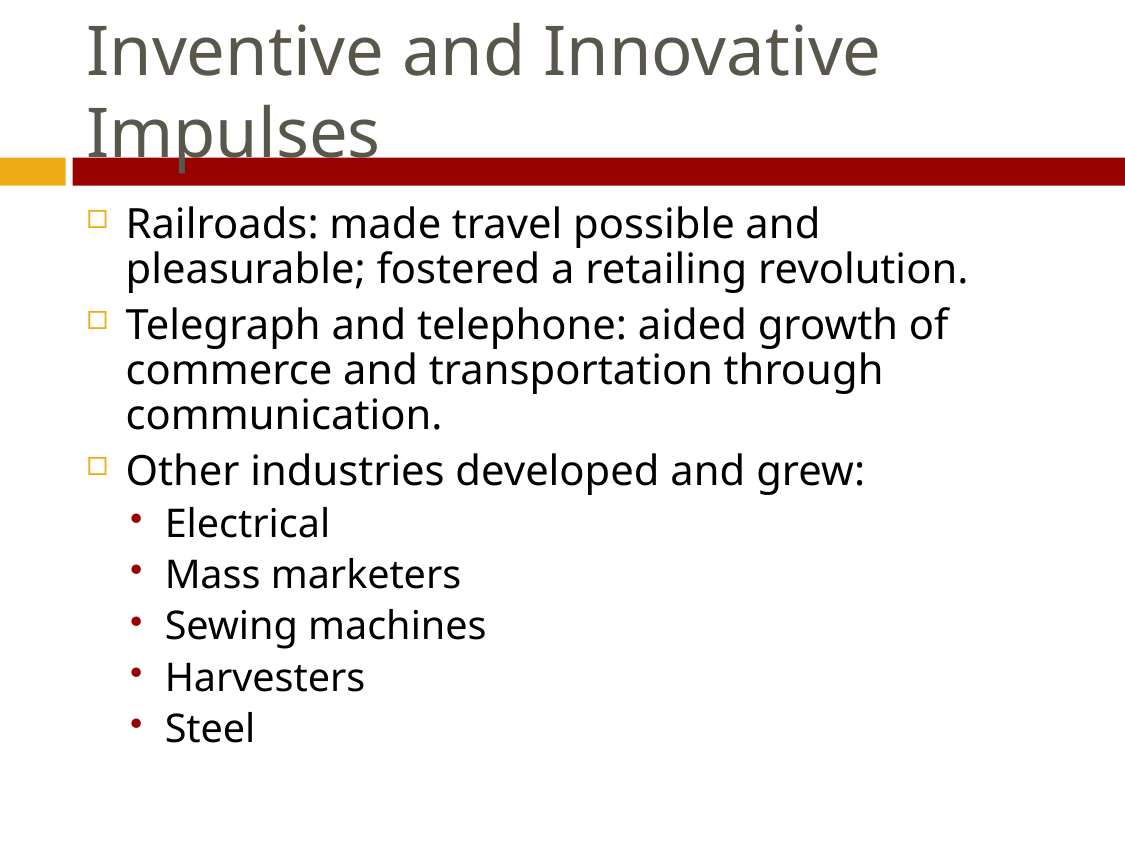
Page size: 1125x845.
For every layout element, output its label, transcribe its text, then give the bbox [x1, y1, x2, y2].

title Inventive and Innovative Impulses [74, 27, 1079, 151]
list Railroads: made travel possible and pleasurable; fostered a retailing revolution. Telegraph and telephone: aided growth of commerce and transportation through communication. Other industries developed and grew: Electrical Mass marketers Sewing machines Harvesters Steel [74, 196, 1079, 751]
